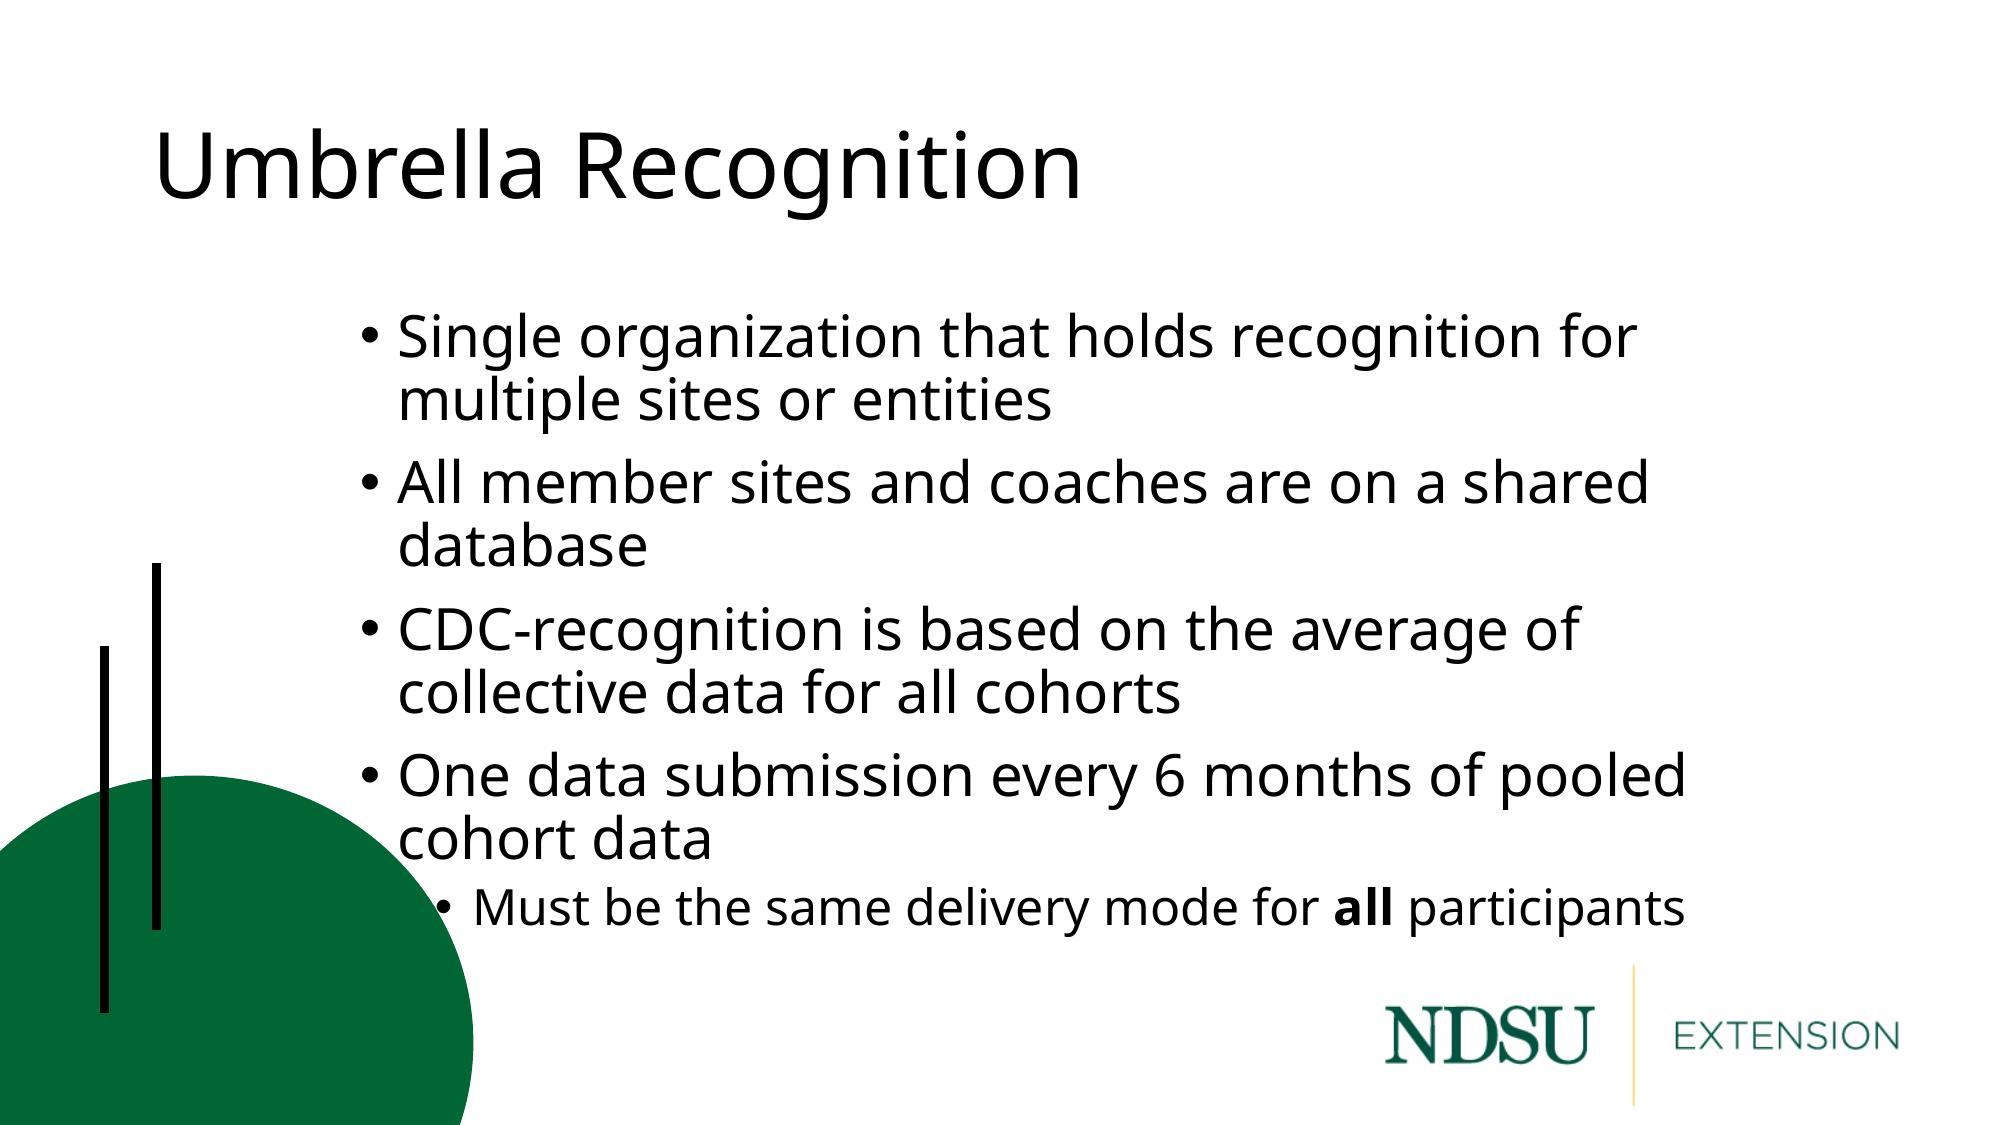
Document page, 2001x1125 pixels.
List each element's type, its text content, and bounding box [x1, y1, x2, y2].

list Single organization that holds recognition for multiple sites or entities All member sites and coaches are on a shared database CDC-recognition is based on the average of collective data for all cohorts One data submission every 6 months of pooled cohort data Must be the same delivery mode for all participants [344, 299, 1863, 1014]
picture [1385, 963, 1900, 1108]
title Umbrella Recognition [137, 59, 1863, 278]
